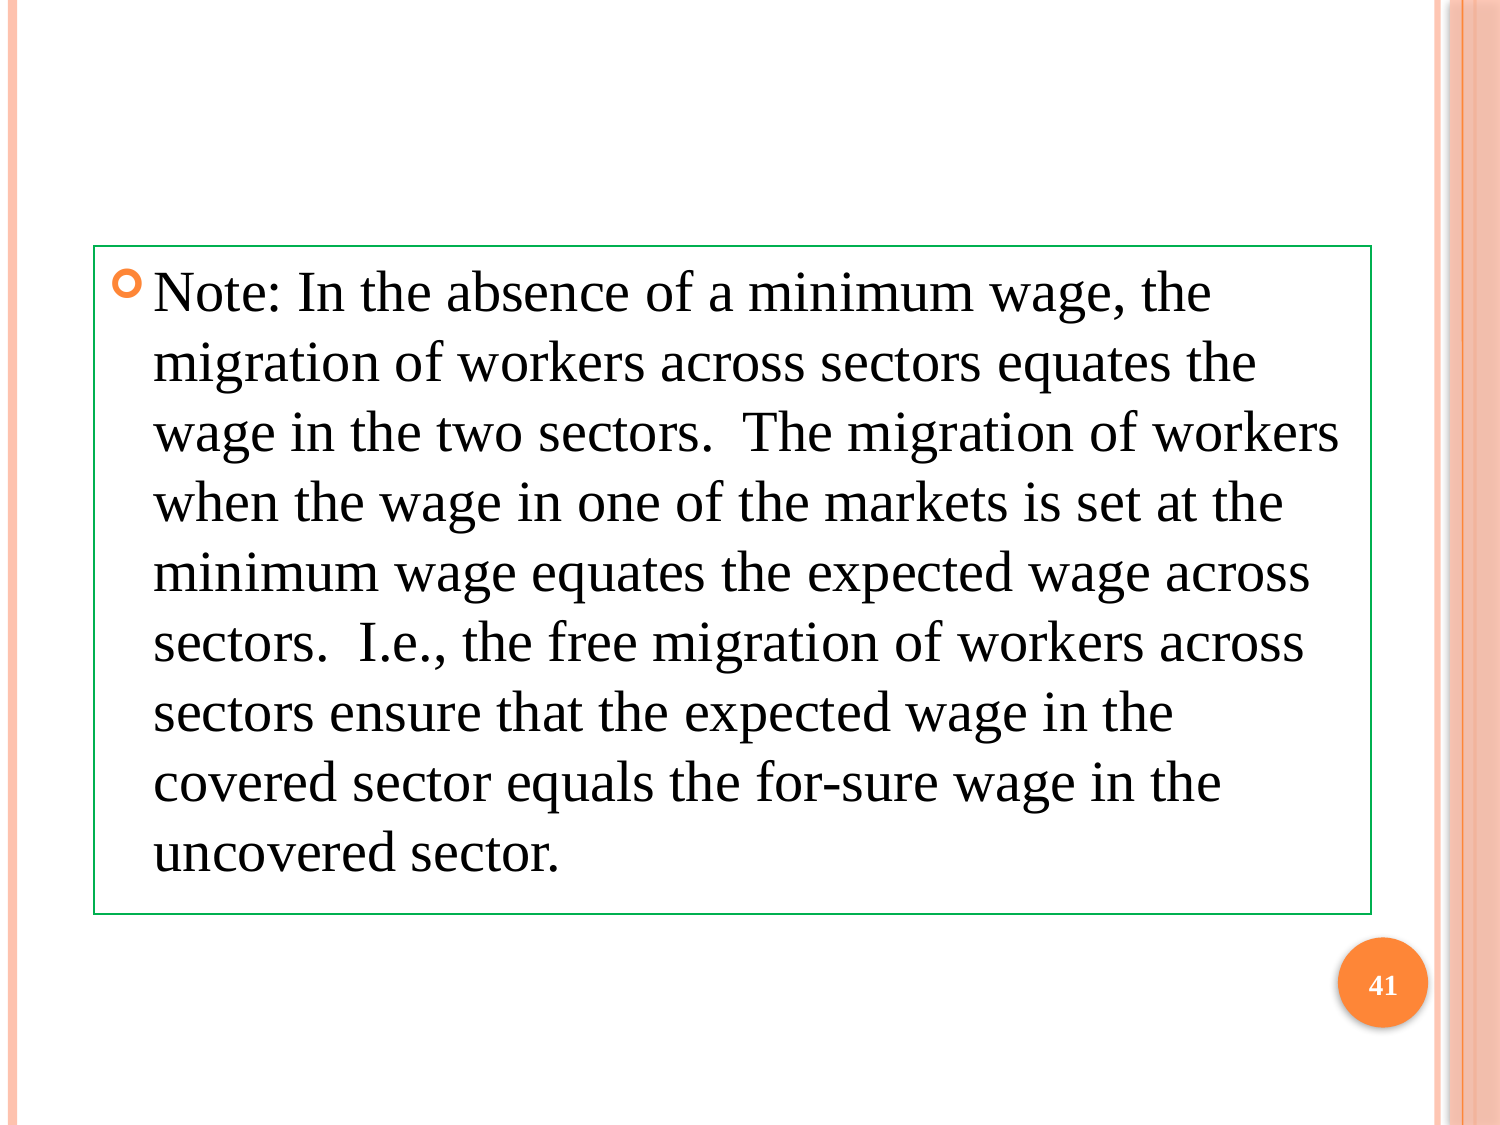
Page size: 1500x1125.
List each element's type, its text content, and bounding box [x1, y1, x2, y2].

list Note: In the absence of a minimum wage, the migration of workers across sectors equates the wage in the two sectors. The migration of workers when the wage in one of the markets is set at the minimum wage equates the expected wage across sectors. I.e., the free migration of workers across sectors ensure that the expected wage in the covered sector equals the for-sure wage in the uncovered sector. [93, 245, 1372, 915]
slide_number 41 [1333, 940, 1434, 1026]
